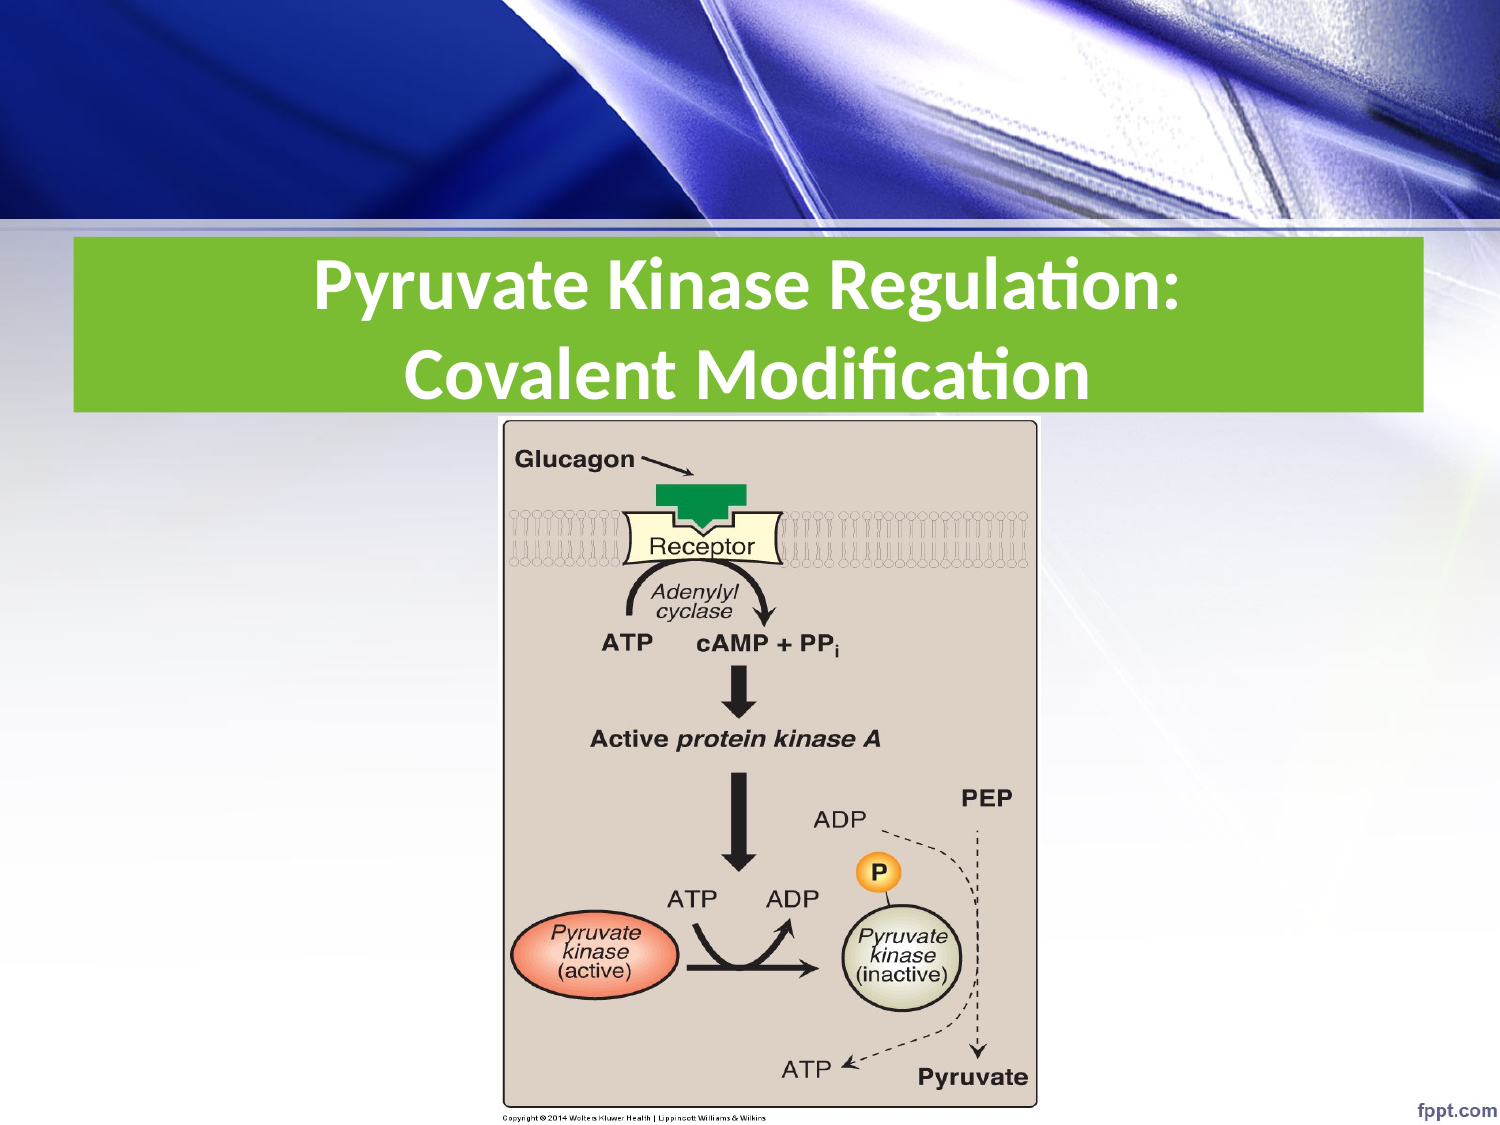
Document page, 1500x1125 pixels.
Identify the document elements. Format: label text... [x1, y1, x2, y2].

picture [0, 0, 1500, 1125]
title Pyruvate Kinase Regulation: Covalent Modification [73, 236, 1424, 413]
